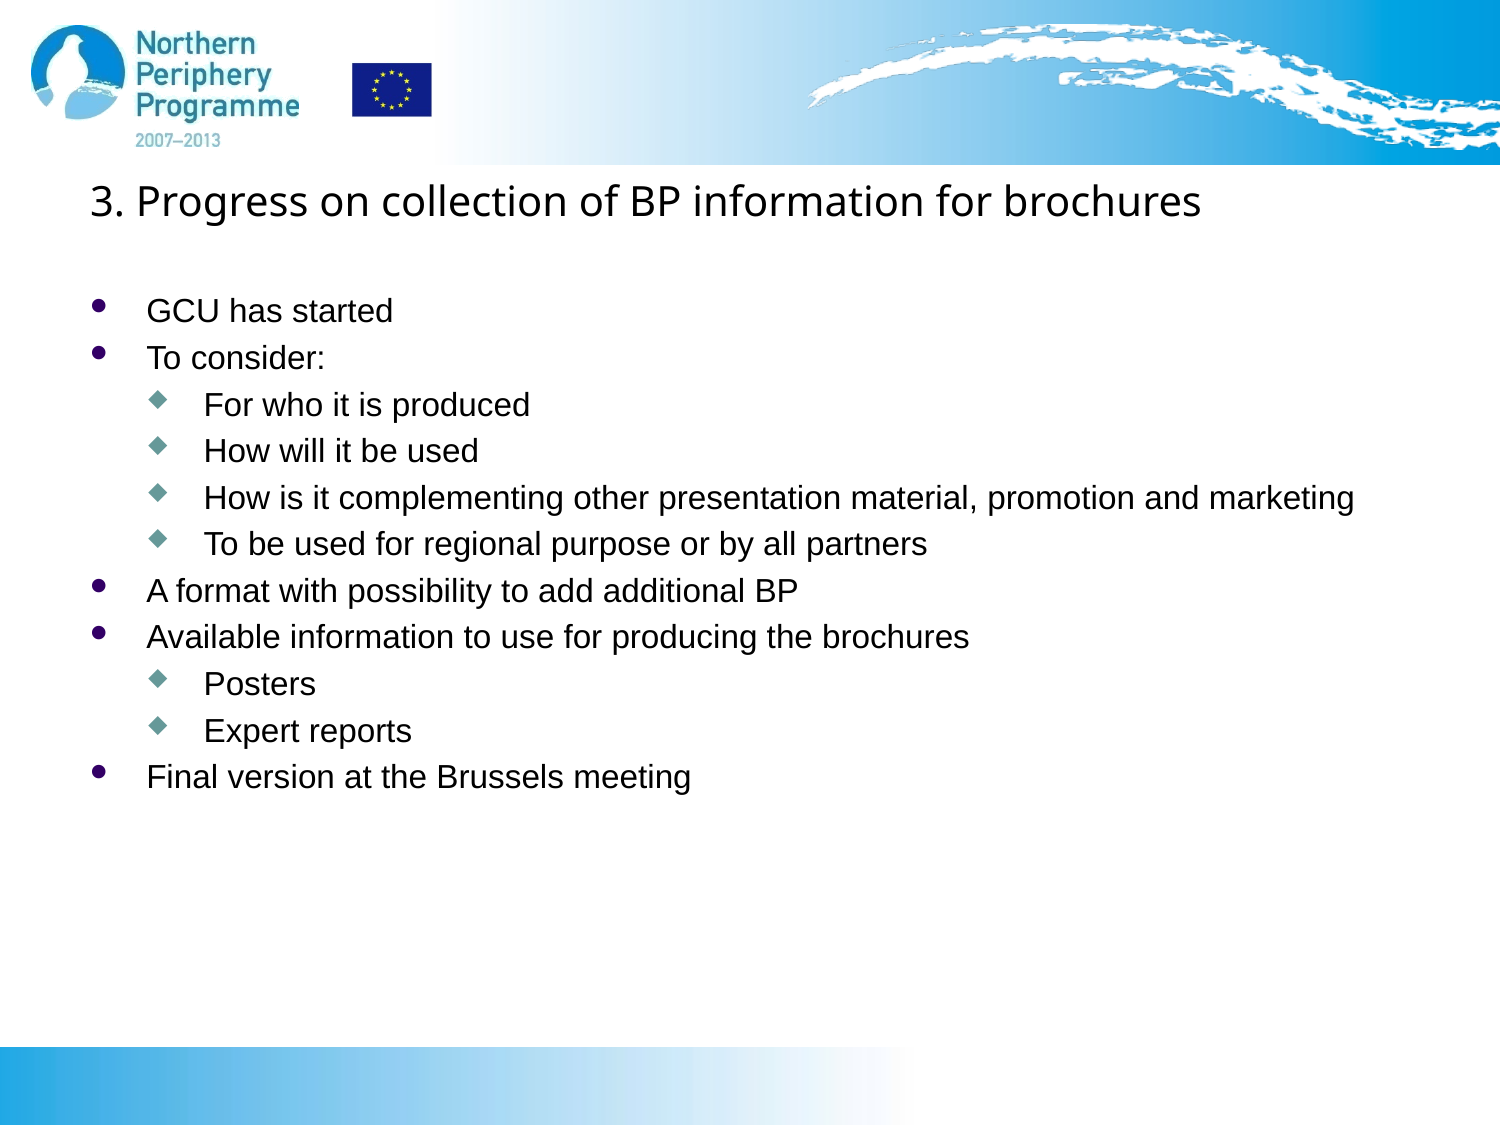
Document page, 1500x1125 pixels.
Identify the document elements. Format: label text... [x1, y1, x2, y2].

title 3. Progress on collection of BP information for brochures [74, 19, 1313, 233]
picture [0, 1047, 1053, 1125]
picture [31, 25, 74, 147]
picture [1476, 100, 1500, 107]
picture [297, 0, 1500, 165]
list GCU has started To consider: For who it is produced How will it be used How is it complementing other presentation material, promotion and marketing To be used for regional purpose or by all partners A format with possibility to add additional BP Available information to use for producing the brochures Posters Expert reports Final version at the Brussels meeting [74, 281, 1426, 1006]
